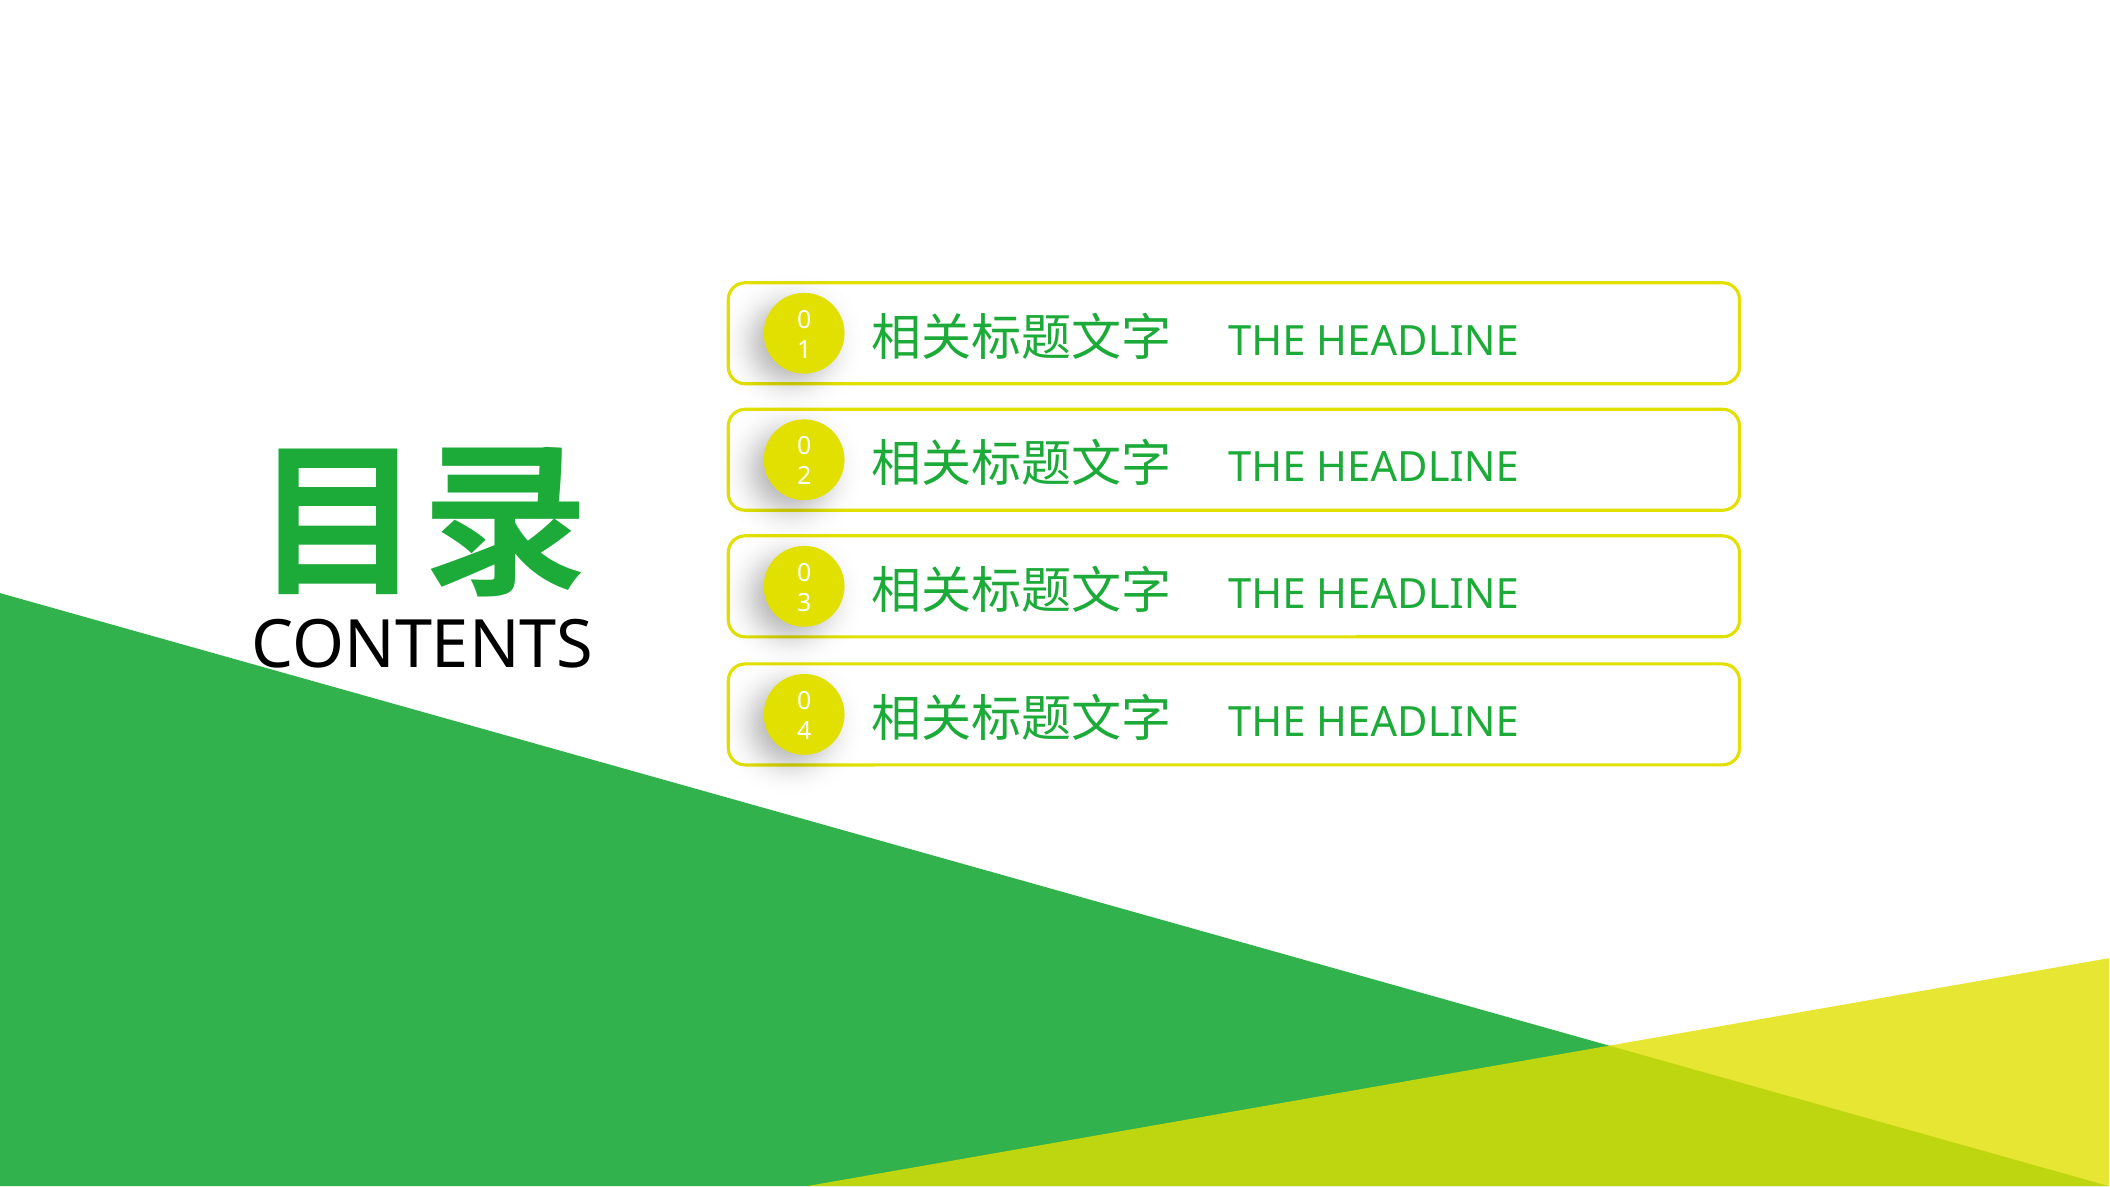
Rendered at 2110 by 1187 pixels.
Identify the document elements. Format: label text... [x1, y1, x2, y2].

text_box [727, 534, 1741, 638]
text_box [0, 592, 1608, 1187]
text_box 相关标题文字 THE HEADLINE [856, 679, 1534, 754]
text_box [727, 281, 1741, 385]
text_box 04 [762, 672, 846, 756]
text_box [727, 408, 1741, 512]
text_box 02 [762, 418, 846, 502]
text_box 03 [762, 544, 846, 628]
text_box 01 [762, 291, 846, 375]
text_box contents [217, 577, 628, 689]
text_box 目录 [236, 407, 610, 577]
text_box 相关标题文字 THE HEADLINE [856, 424, 1534, 500]
text_box 相关标题文字 THE HEADLINE [856, 550, 1534, 626]
text_box 相关标题文字 THE HEADLINE [856, 297, 1534, 373]
text_box [806, 956, 2110, 1187]
text_box [727, 662, 1741, 766]
